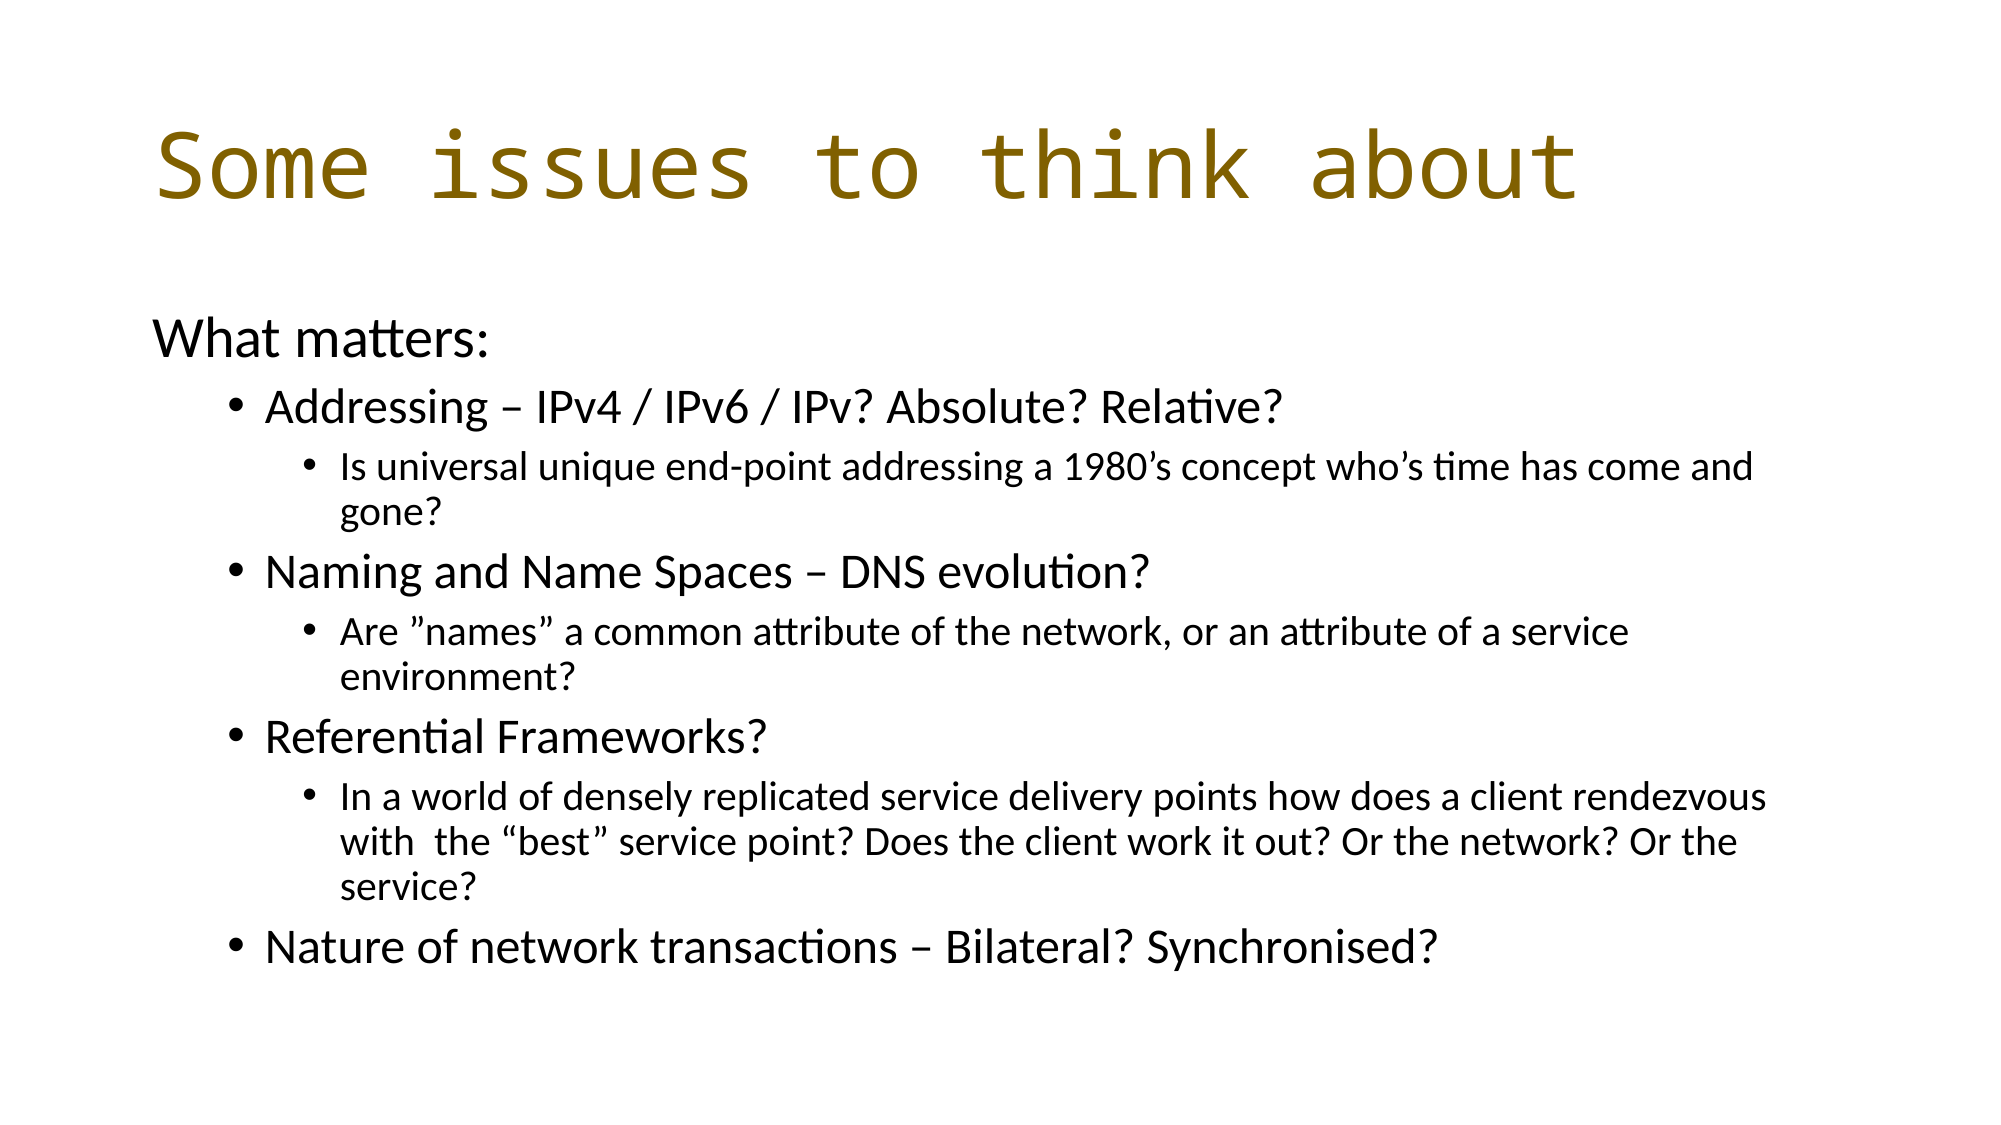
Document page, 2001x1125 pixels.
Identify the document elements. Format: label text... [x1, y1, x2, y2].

list What matters: Addressing – IPv4 / IPv6 / IPv? Absolute? Relative? Is universal unique end-point addressing a 1980’s concept who’s time has come and gone? Naming and Name Spaces – DNS evolution? Are ”names” a common attribute of the network, or an attribute of a service environment? Referential Frameworks? In a world of densely replicated service delivery points how does a client rendezvous with the “best” service point? Does the client work it out? Or the network? Or the service? Nature of network transactions – Bilateral? Synchronised? [137, 299, 1863, 1014]
title Some issues to think about [137, 59, 1863, 278]
